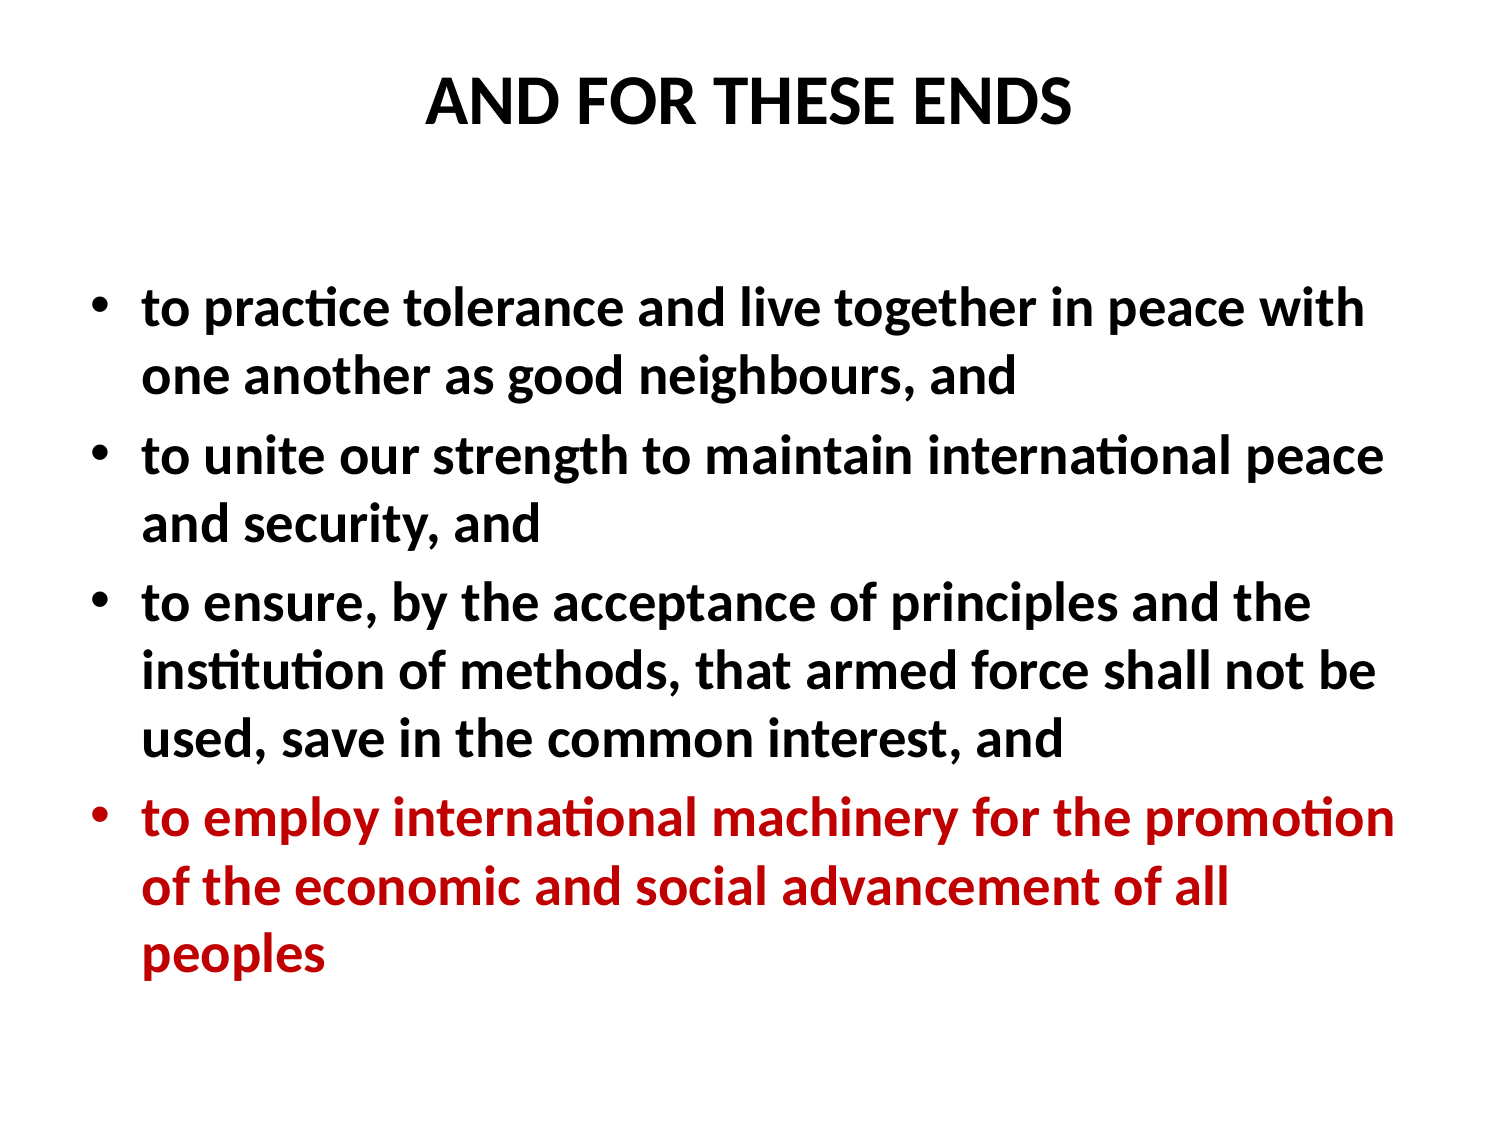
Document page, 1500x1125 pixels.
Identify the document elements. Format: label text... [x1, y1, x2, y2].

list to practice tolerance and live together in peace with one another as good neighbours, and to unite our strength to maintain international peace and security, and to ensure, by the acceptance of principles and the institution of methods, that armed force shall not be used, save in the common interest, and to employ international machinery for the promotion of the economic and social advancement of all peoples [75, 262, 1425, 1005]
title AND FOR THESE ENDS [75, 45, 1425, 233]
